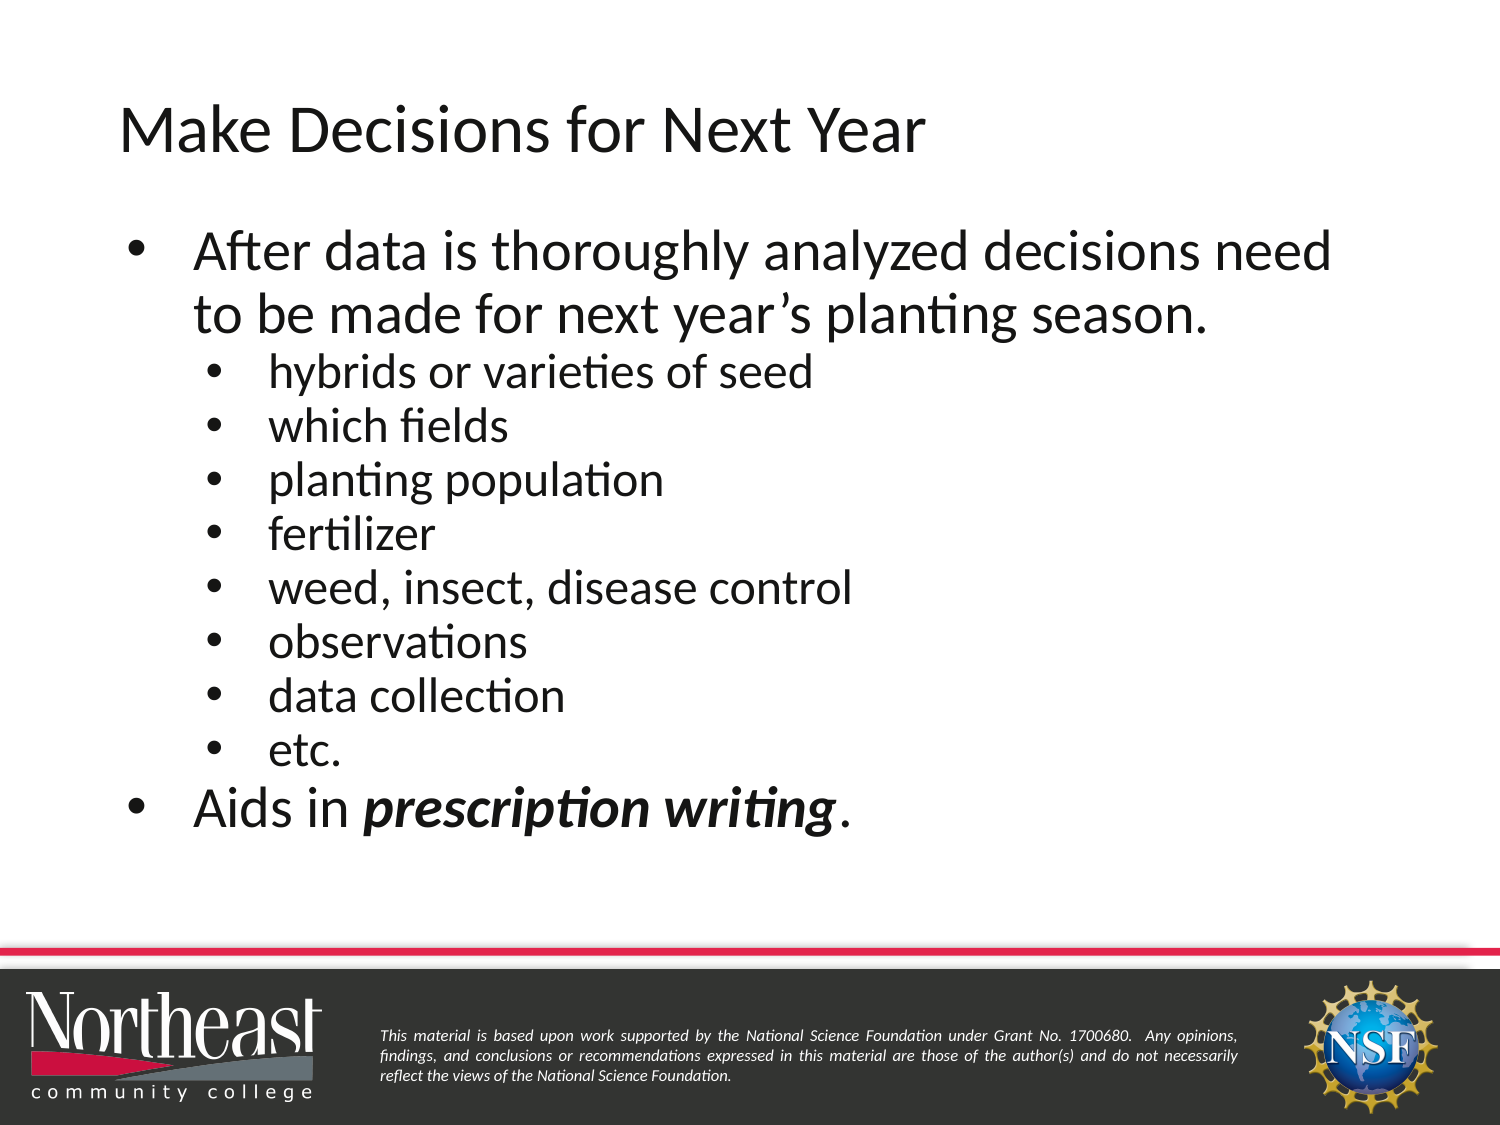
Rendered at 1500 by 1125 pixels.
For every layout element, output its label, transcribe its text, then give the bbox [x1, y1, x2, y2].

title Make Decisions for Next Year [103, 21, 1397, 212]
picture [1302, 978, 1440, 1116]
picture [26, 992, 322, 1102]
list After data is thoroughly analyzed decisions need to be made for next year’s planting season. hybrids or varieties of seed which fields planting population fertilizer weed, insect, disease control observations data collection etc. Aids in prescription writing. [103, 212, 1397, 925]
